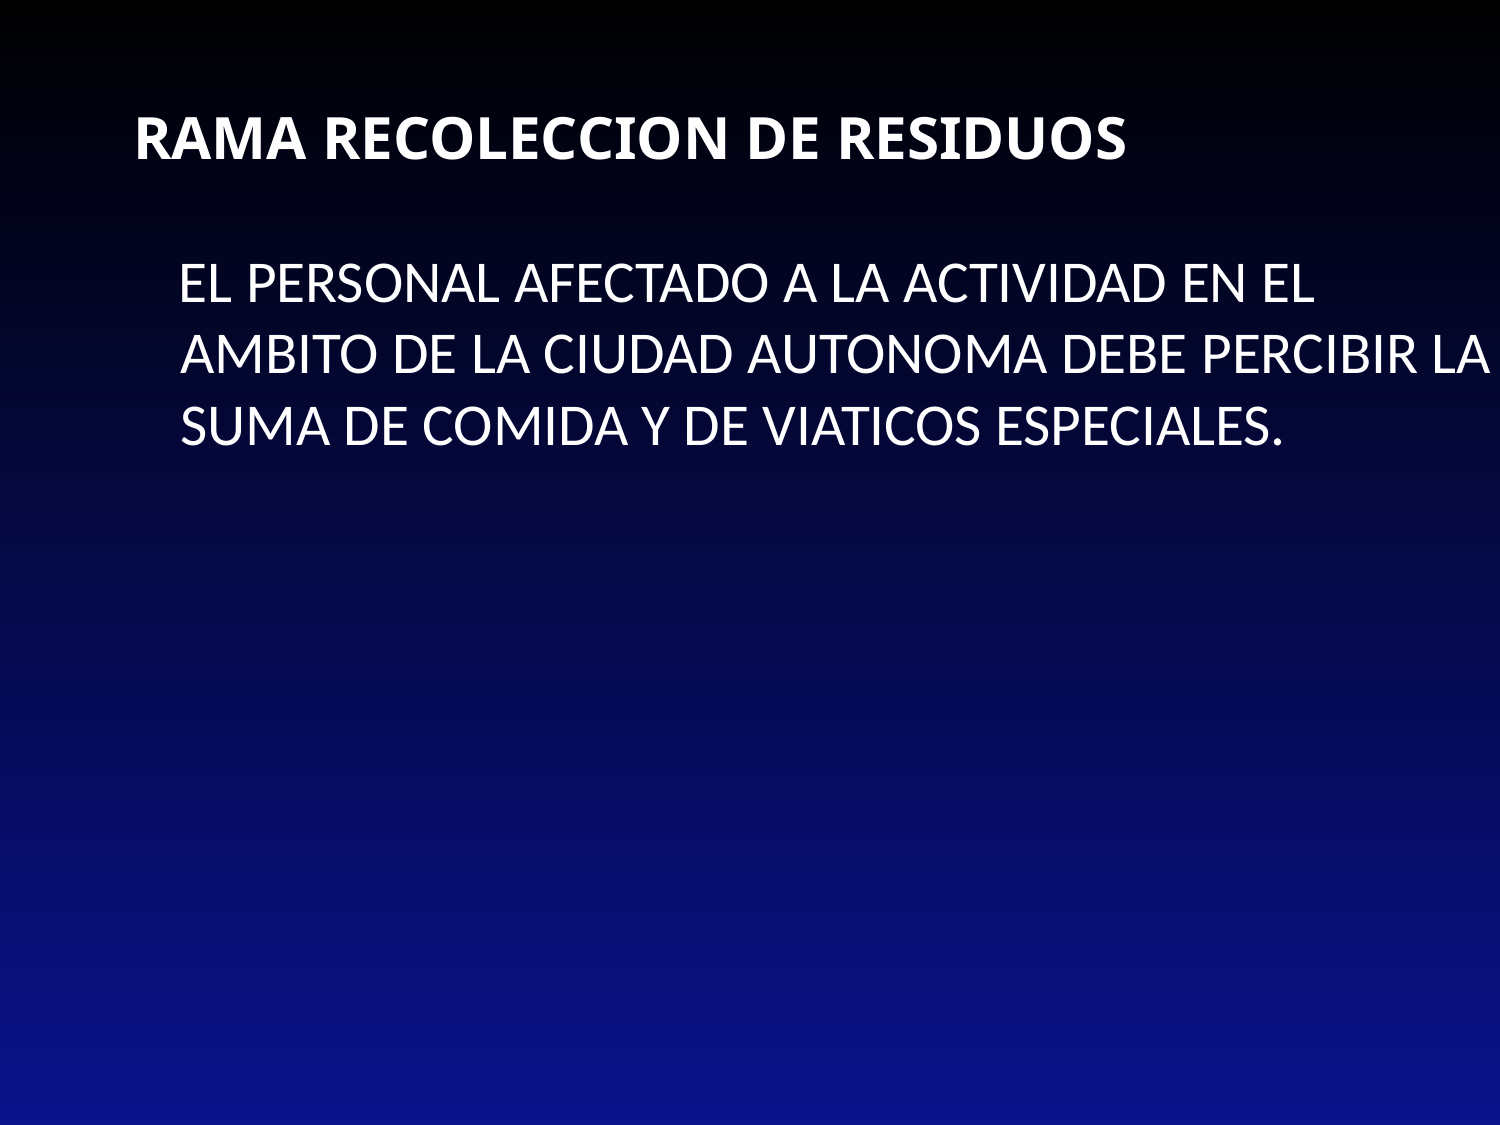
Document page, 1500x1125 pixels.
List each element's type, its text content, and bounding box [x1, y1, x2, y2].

title RAMA RECOLECCION DE RESIDUOS [0, 44, 1351, 233]
list EL PERSONAL AFECTADO A LA ACTIVIDAD EN EL AMBITO DE LA CIUDAD AUTONOMA DEBE PERCIBIR LA SUMA DE COMIDA Y DE VIATICOS ESPECIALES. [124, 243, 1500, 987]
